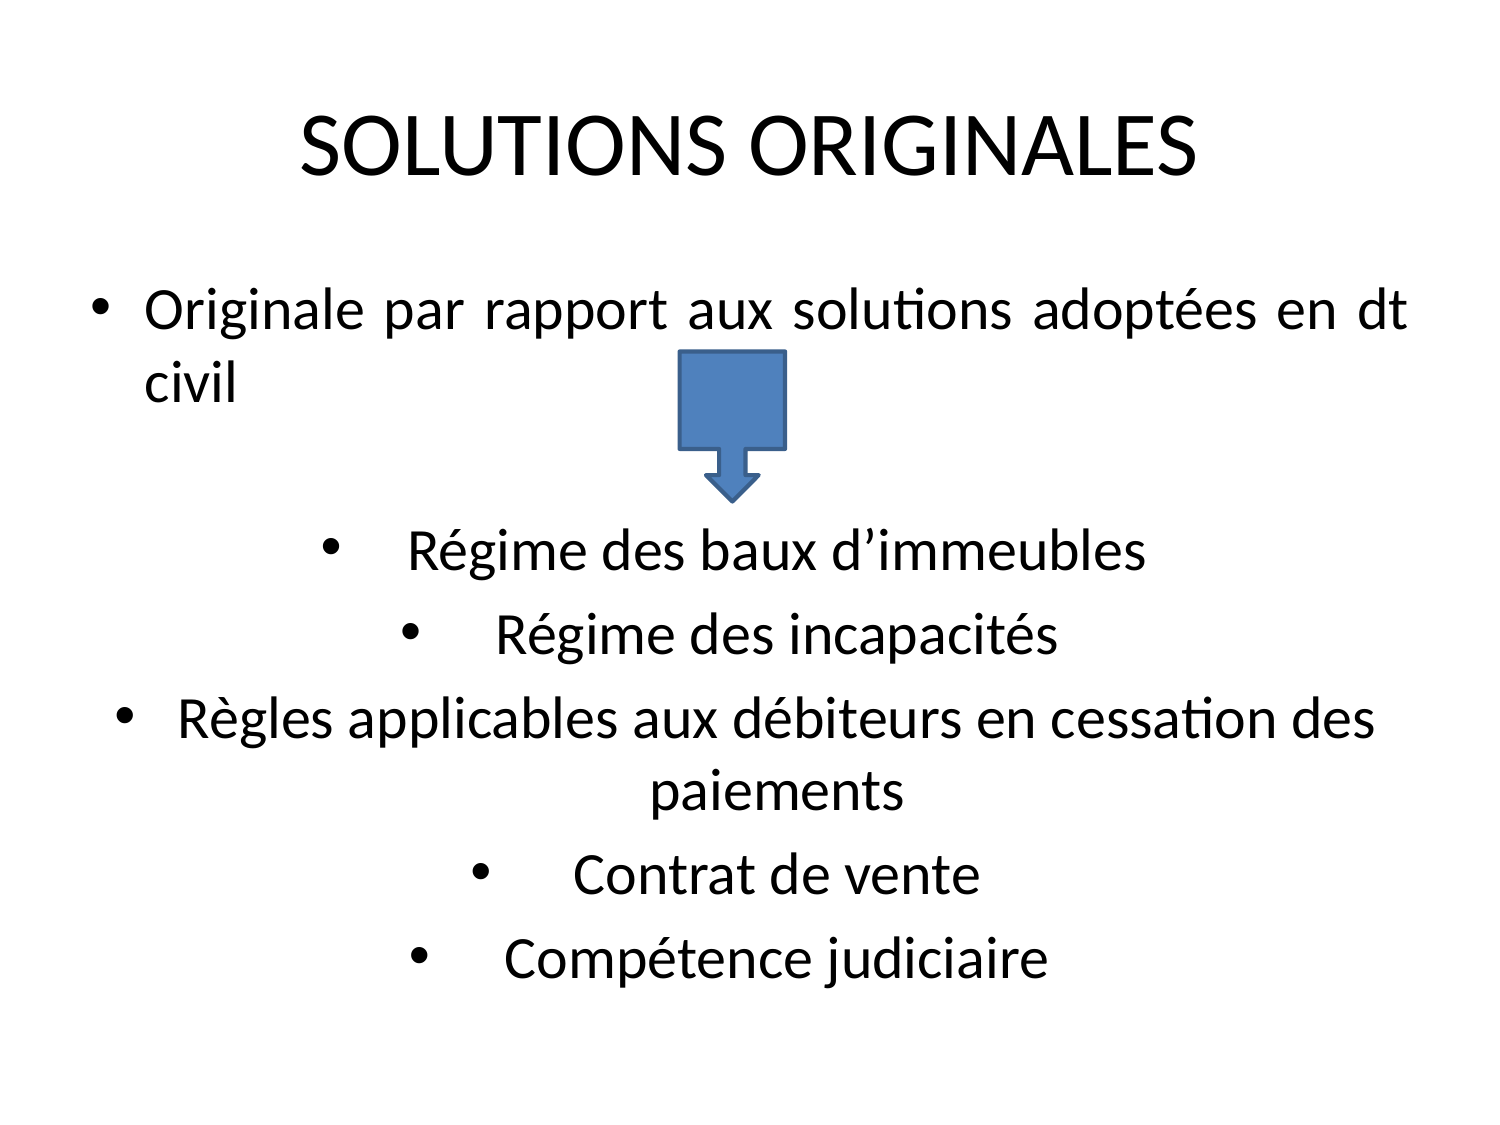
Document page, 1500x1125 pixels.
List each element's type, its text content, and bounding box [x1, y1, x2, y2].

text_box [677, 349, 788, 504]
title SOLUTIONS ORIGINALES [75, 45, 1425, 233]
list Originale par rapport aux solutions adoptées en dt civil Régime des baux d’immeubles Régime des incapacités Règles applicables aux débiteurs en cessation des paiements Contrat de vente Compétence judiciaire [75, 262, 1425, 1005]
